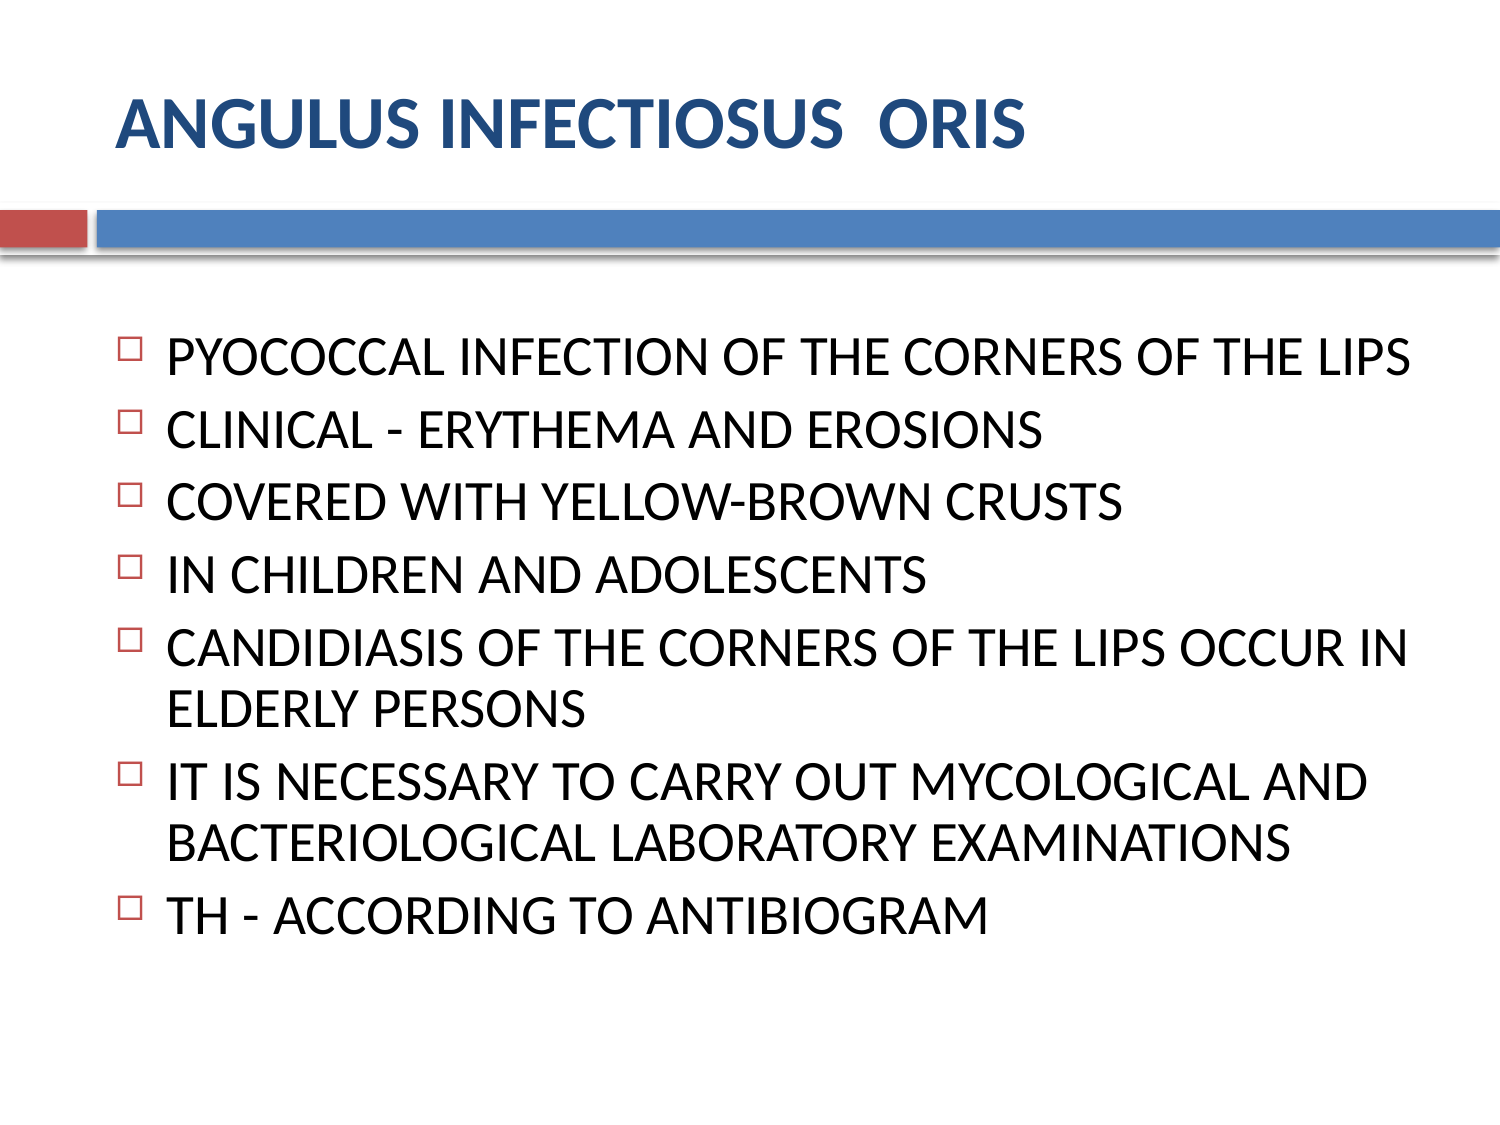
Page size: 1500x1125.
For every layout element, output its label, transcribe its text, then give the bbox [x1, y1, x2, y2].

title ANGULUS INFECTIOSUS ORIS [100, 37, 1438, 200]
list PYOCOCCAL INFECTION OF THE CORNERS OF THE LIPS CLINICAL - ERYTHEMA AND EROSIONS COVERED WITH YELLOW-BROWN CRUSTS IN CHILDREN AND ADOLESCENTS CANDIDIASIS OF THE CORNERS OF THE LIPS OCCUR IN ELDERLY PERSONS IT IS NECESSARY TO CARRY OUT MYCOLOGICAL AND BACTERIOLOGICAL LABORATORY EXAMINATIONS TH - ACCORDING TO ANTIBIOGRAM [100, 262, 1438, 1005]
